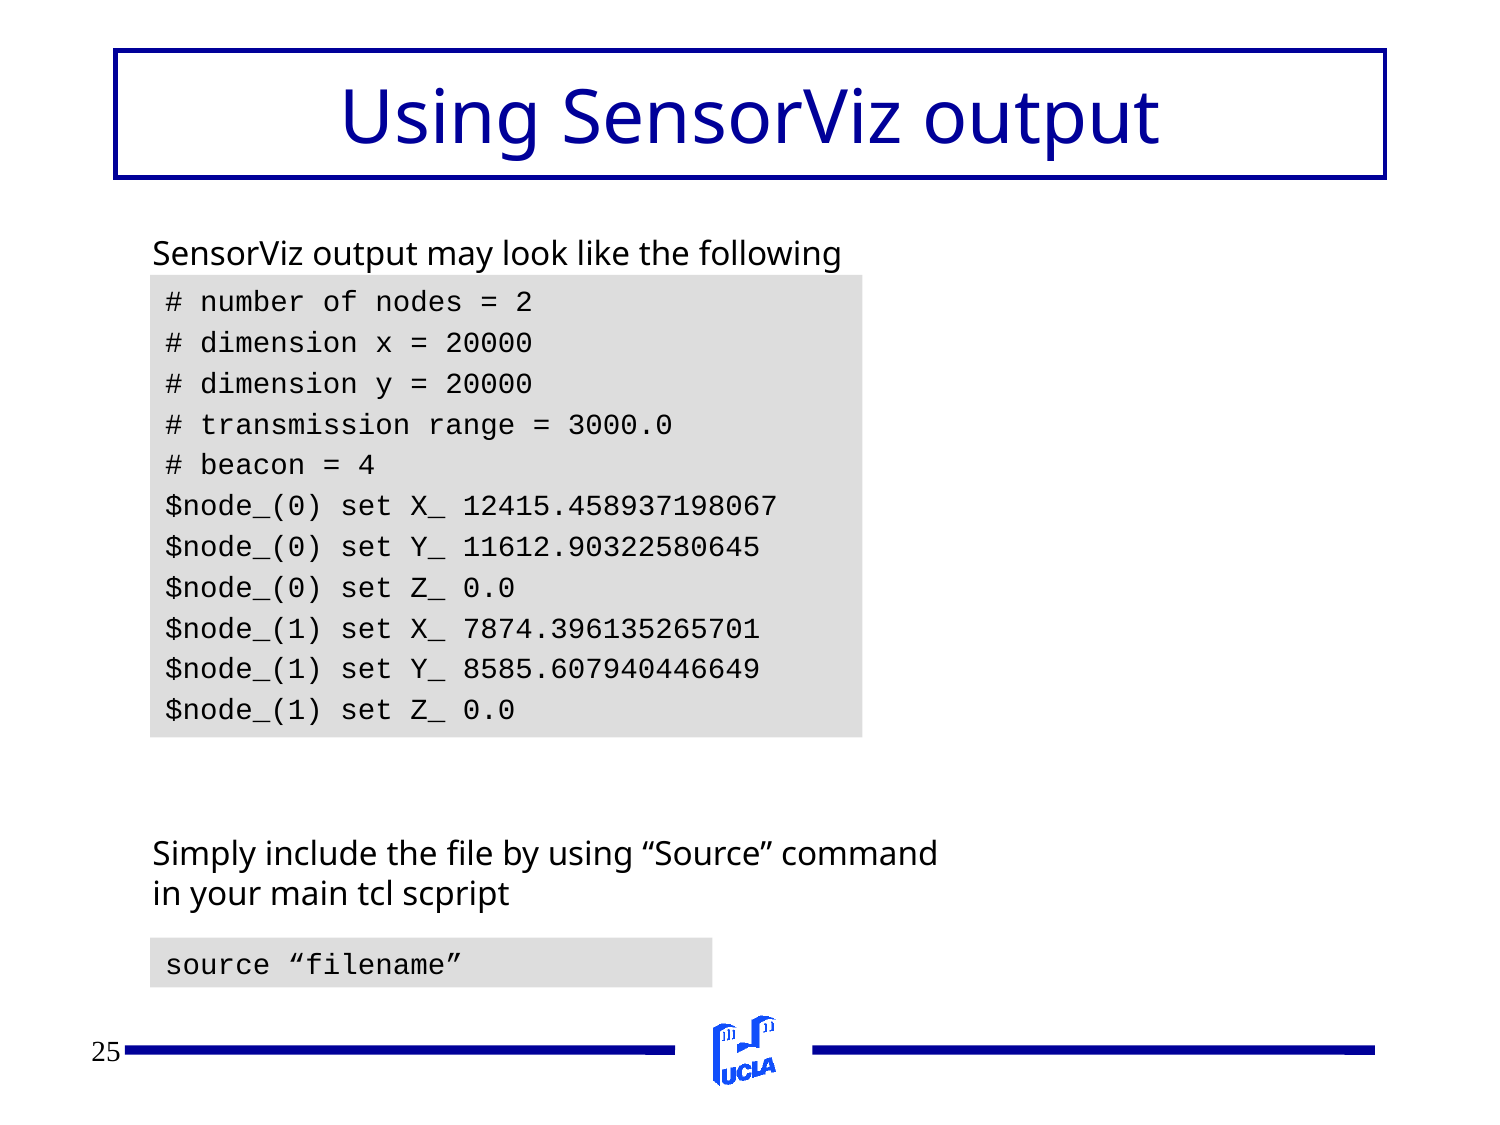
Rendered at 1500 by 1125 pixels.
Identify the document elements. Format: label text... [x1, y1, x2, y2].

picture [704, 1012, 785, 1090]
slide_number 25 [62, 1024, 151, 1076]
list SensorViz output may look like the following [137, 224, 1408, 288]
text_box Simply include the file by using “Source” command in your main tcl scpript [137, 825, 963, 950]
text_box source “filename” [150, 950, 713, 988]
title Using SensorViz output [113, 48, 1387, 180]
text_box # number of nodes = 2 # dimension x = 20000 # dimension y = 20000 # transmission range = 3000.0 # beacon = 4 $node_(0) set X_ 12415.458937198067 $node_(0) set Y_ 11612.90322580645 $node_(0) set Z_ 0.0 $node_(1) set X_ 7874.396135265701 $node_(1) set Y_ 8585.607940446649 $node_(1) set Z_ 0.0 [150, 274, 863, 738]
